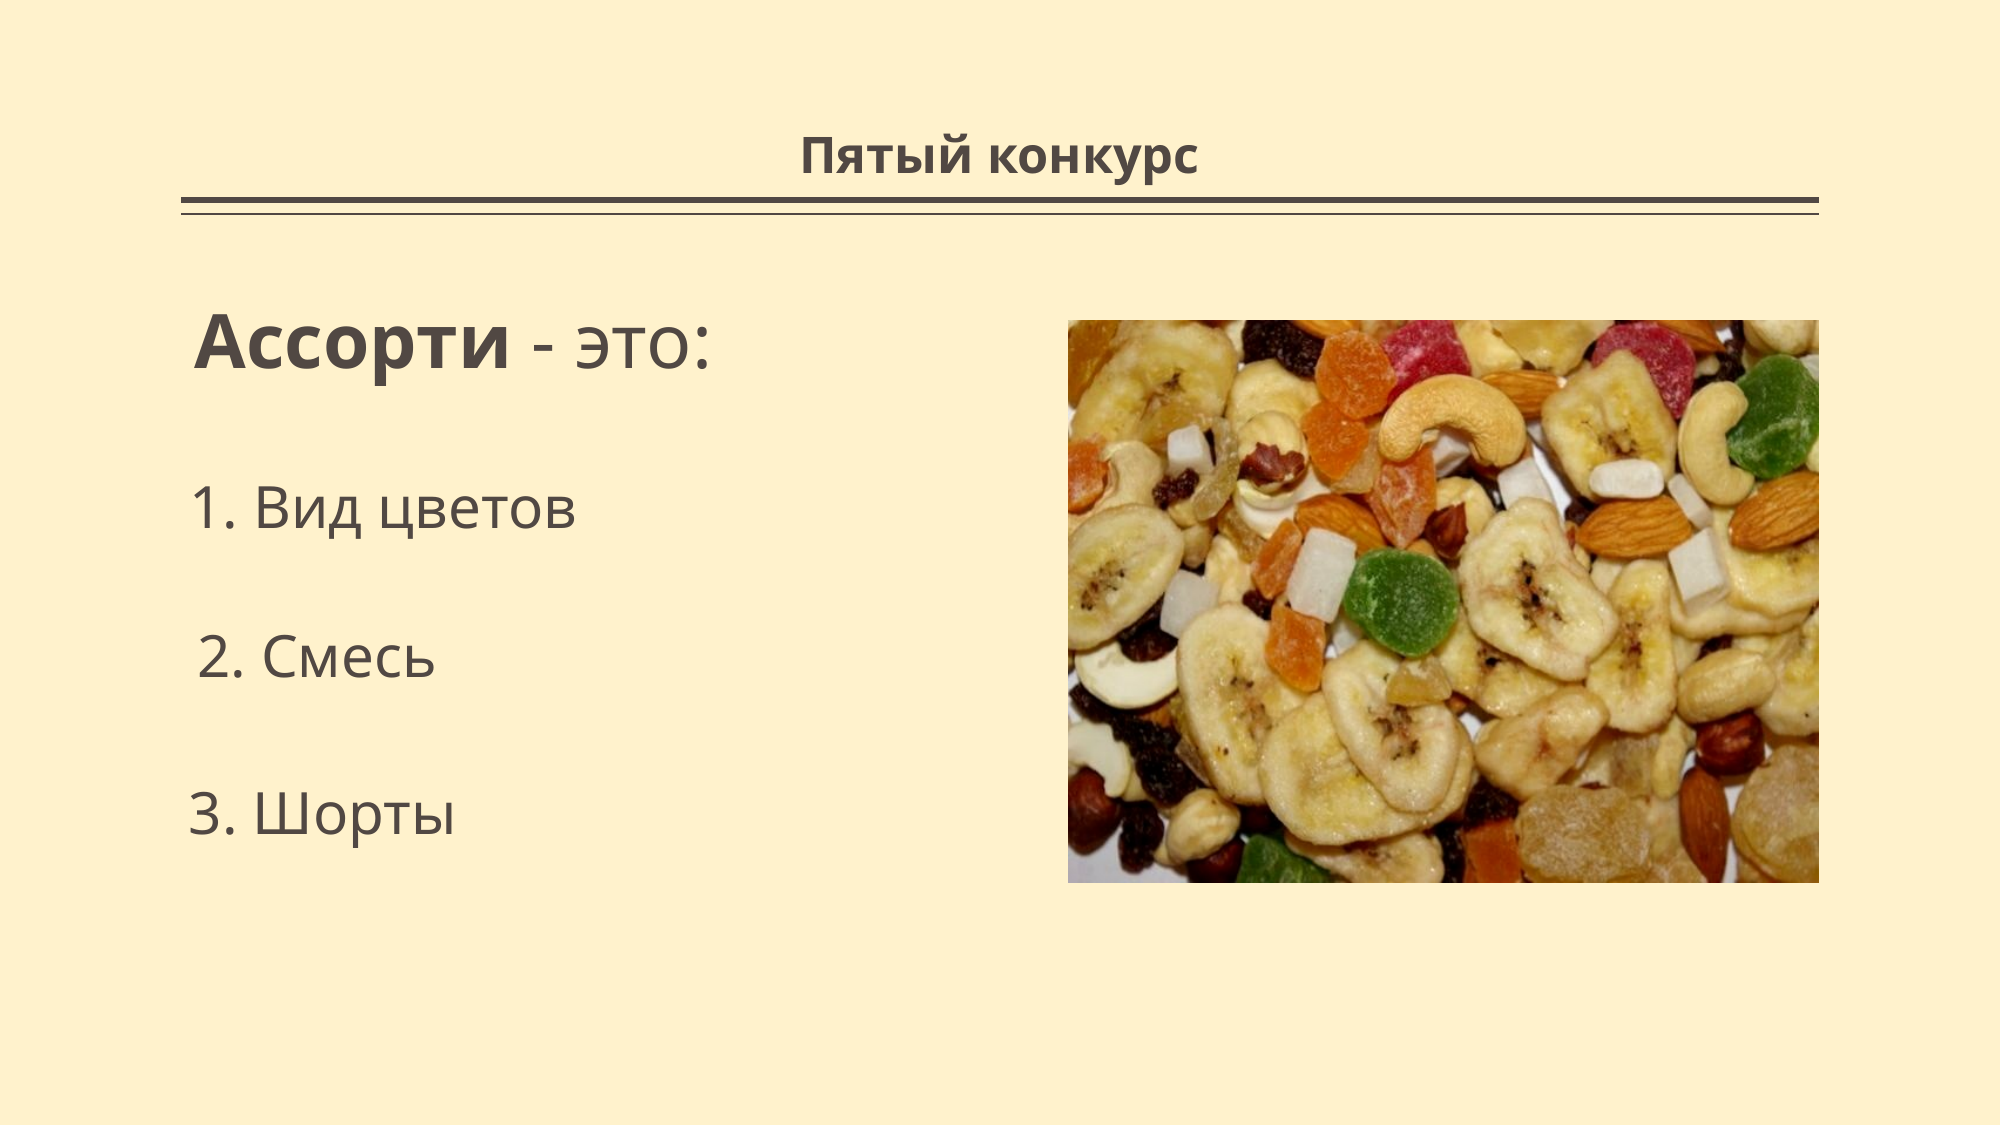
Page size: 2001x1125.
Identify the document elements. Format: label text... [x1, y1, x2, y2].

picture [1068, 320, 1819, 883]
title Пятый конкурс [181, 12, 1819, 193]
text_box Ассорти - это: [179, 286, 727, 391]
text_box 3. Шорты [174, 757, 472, 854]
text_box 2. Смесь [182, 601, 452, 697]
text_box 1. Вид цветов [175, 452, 592, 548]
